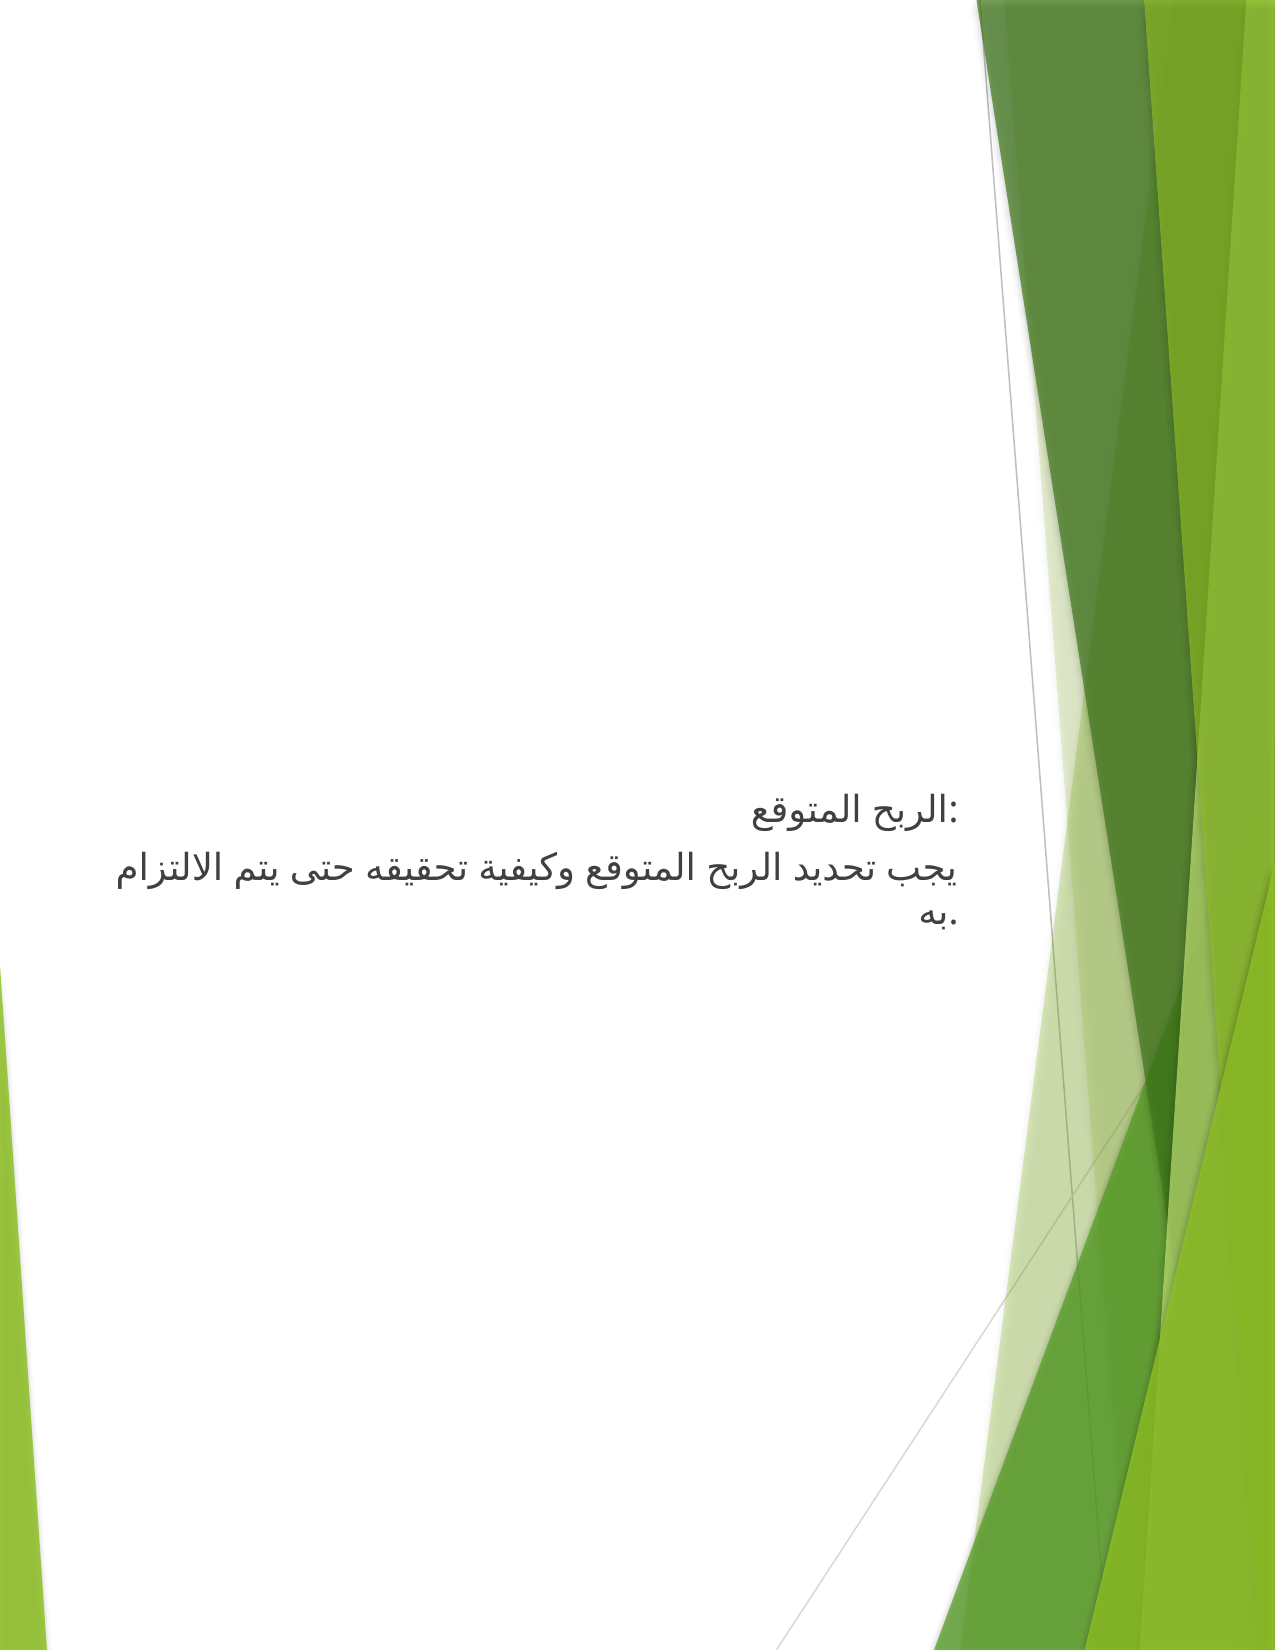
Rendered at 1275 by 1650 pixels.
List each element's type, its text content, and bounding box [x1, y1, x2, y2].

list الربح المتوقع: يجب تحديد الربح المتوقع وكيفية تحقيقه حتى يتم الالتزام به. [74, 533, 974, 1184]
